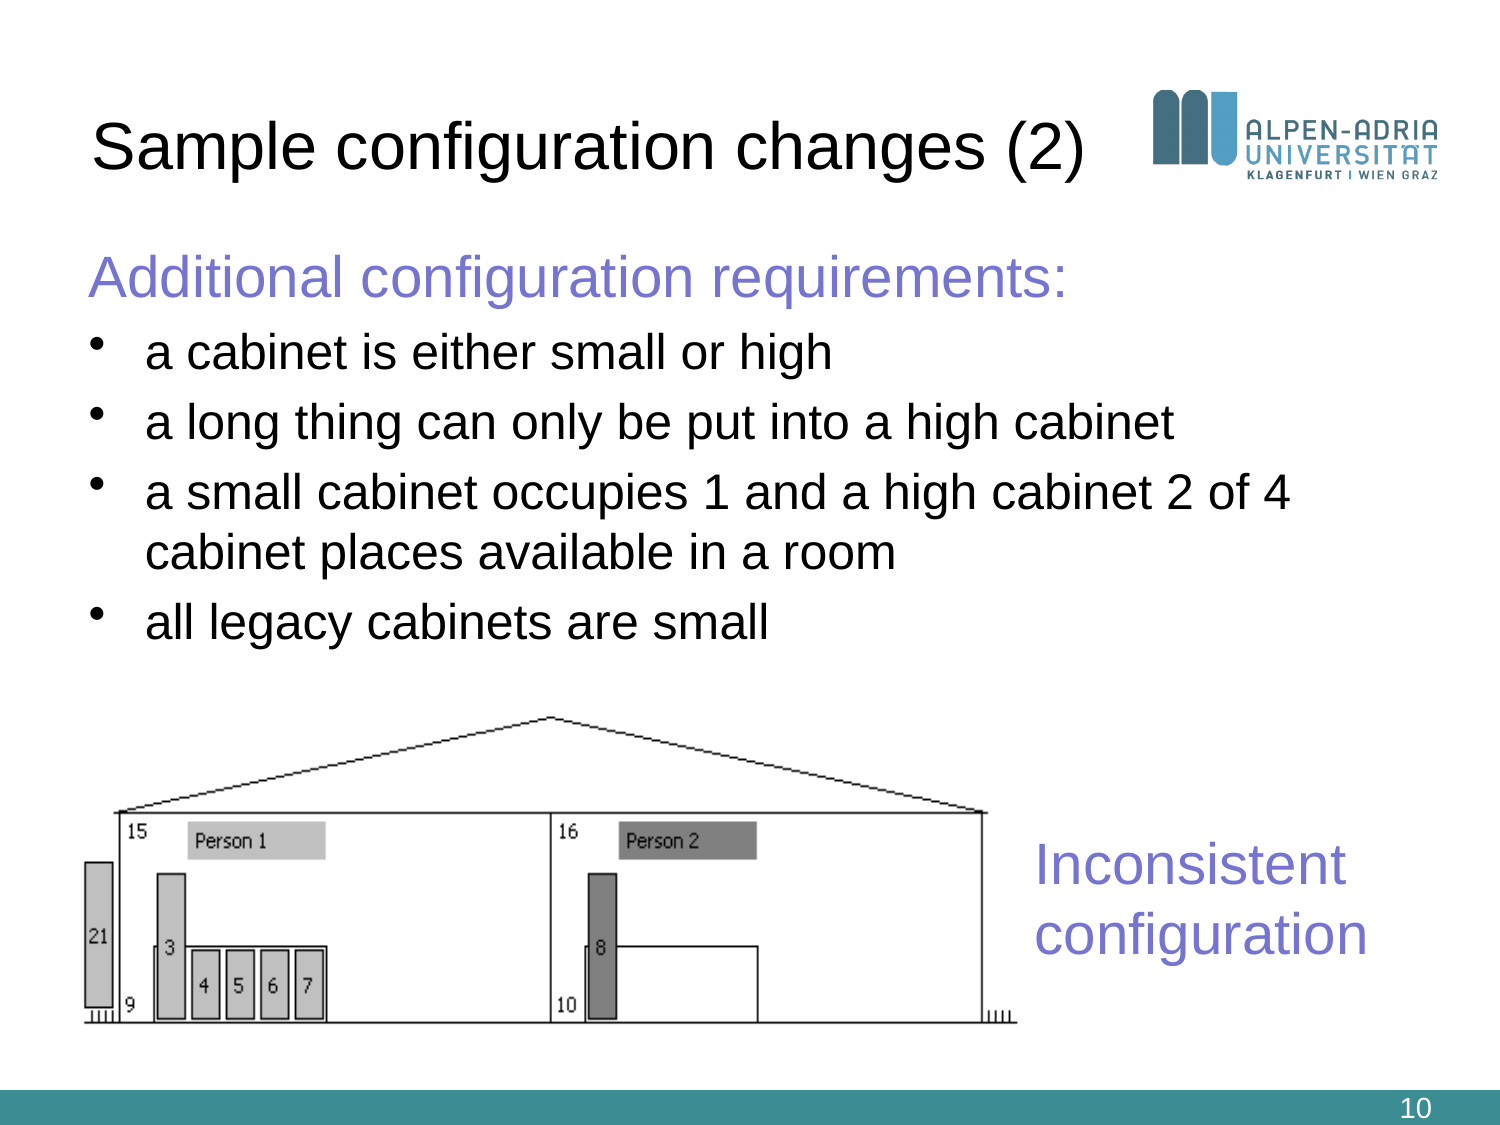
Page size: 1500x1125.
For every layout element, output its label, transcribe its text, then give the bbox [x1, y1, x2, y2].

text_box Inconsistent configuration [1032, 818, 1457, 1008]
picture [76, 697, 1029, 1047]
title Sample configuration changes (2) [76, 90, 1140, 195]
picture [1136, 90, 1456, 196]
list Additional configuration requirements: a cabinet is either small or high a long thing can only be put into a high cabinet a small cabinet occupies 1 and a high cabinet 2 of 4 cabinet places available in a room all legacy cabinets are small [73, 231, 1349, 818]
slide_number 10 [1352, 1082, 1447, 1123]
